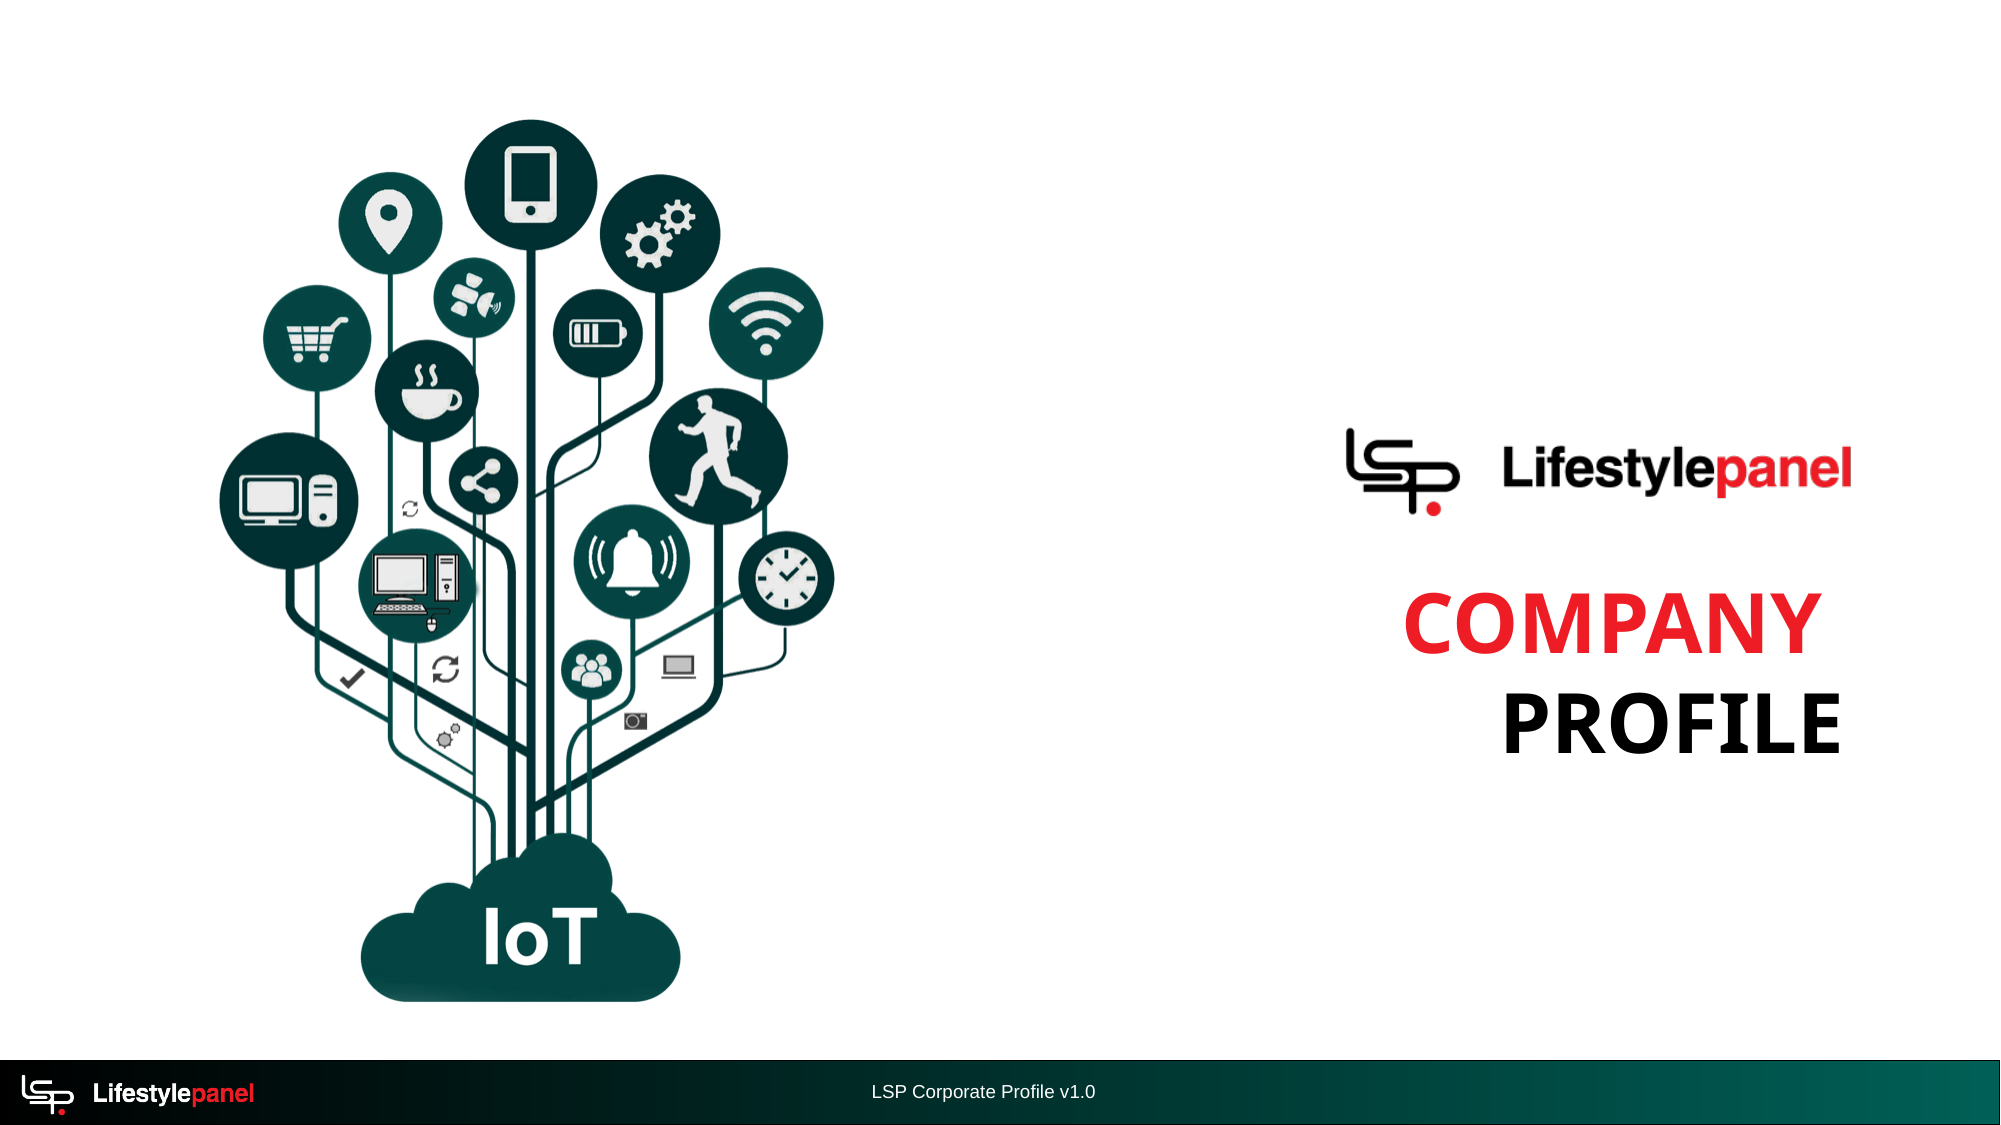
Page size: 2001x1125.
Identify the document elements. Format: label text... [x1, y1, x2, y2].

picture [1339, 422, 1859, 522]
picture [185, 104, 870, 1021]
text_box COMPANY PROFILE [870, 562, 1860, 778]
picture [18, 1072, 257, 1118]
